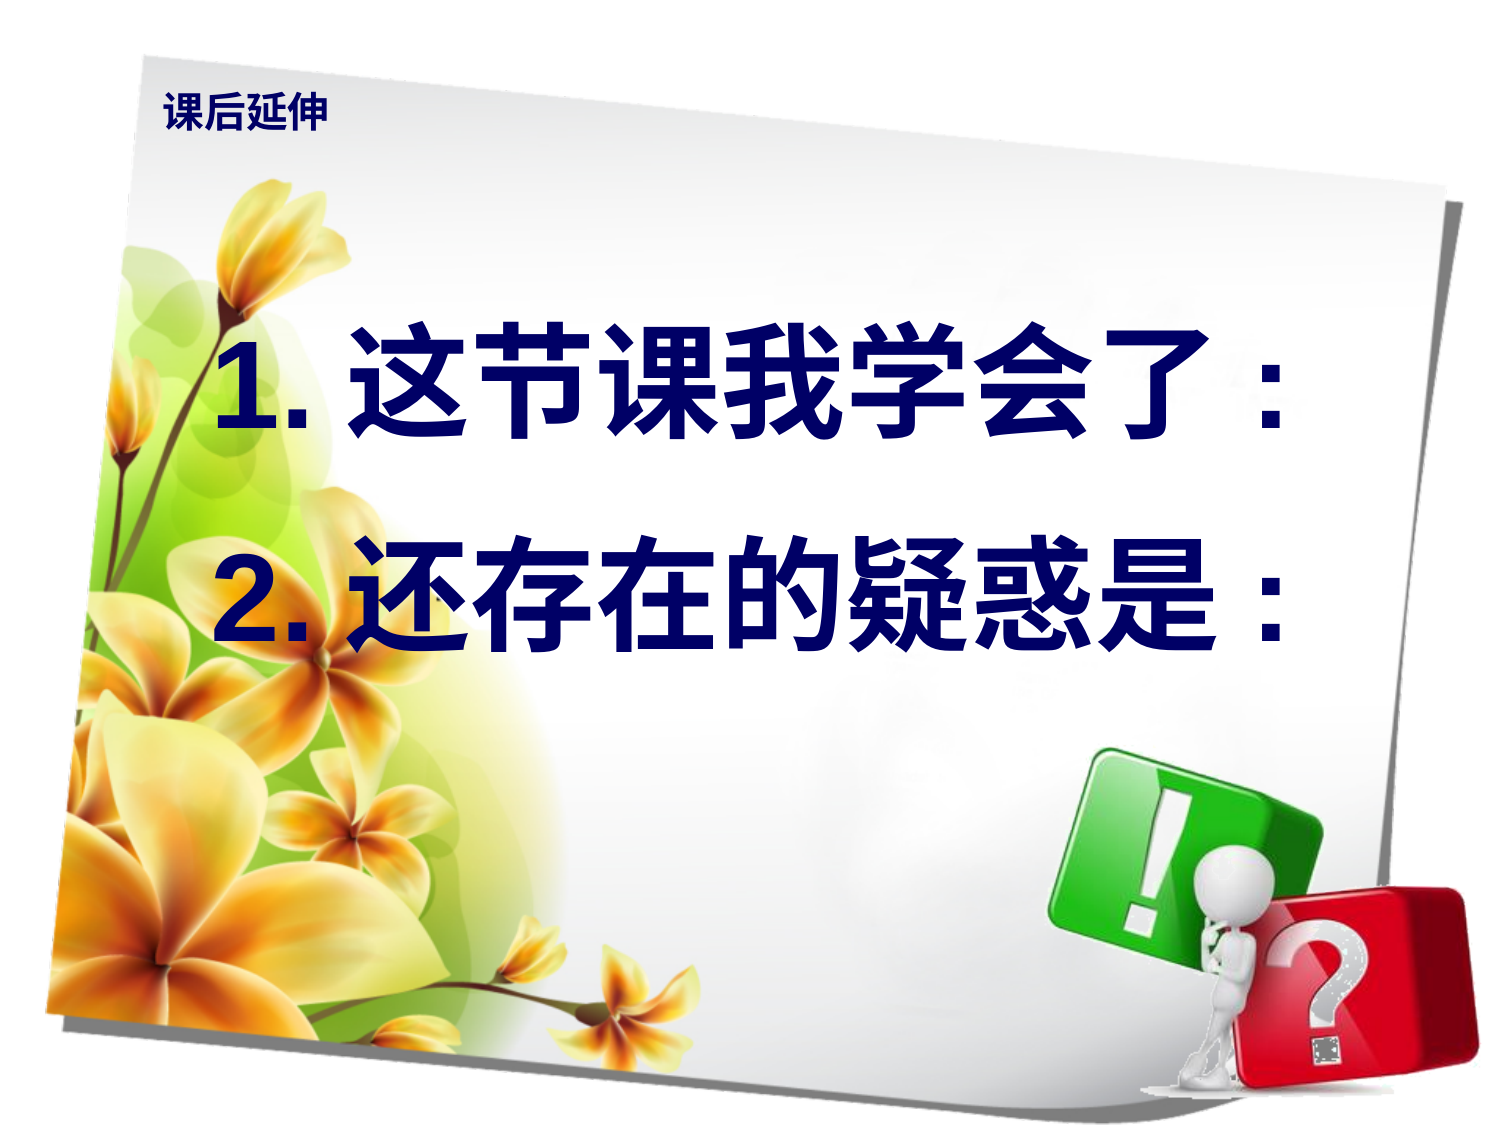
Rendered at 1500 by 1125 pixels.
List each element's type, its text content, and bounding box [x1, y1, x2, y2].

text_box 1.这节课我学会了: 2.还存在的疑惑是: [196, 296, 1359, 674]
picture [0, 0, 1500, 1125]
text_box 课后延伸 [147, 78, 373, 143]
